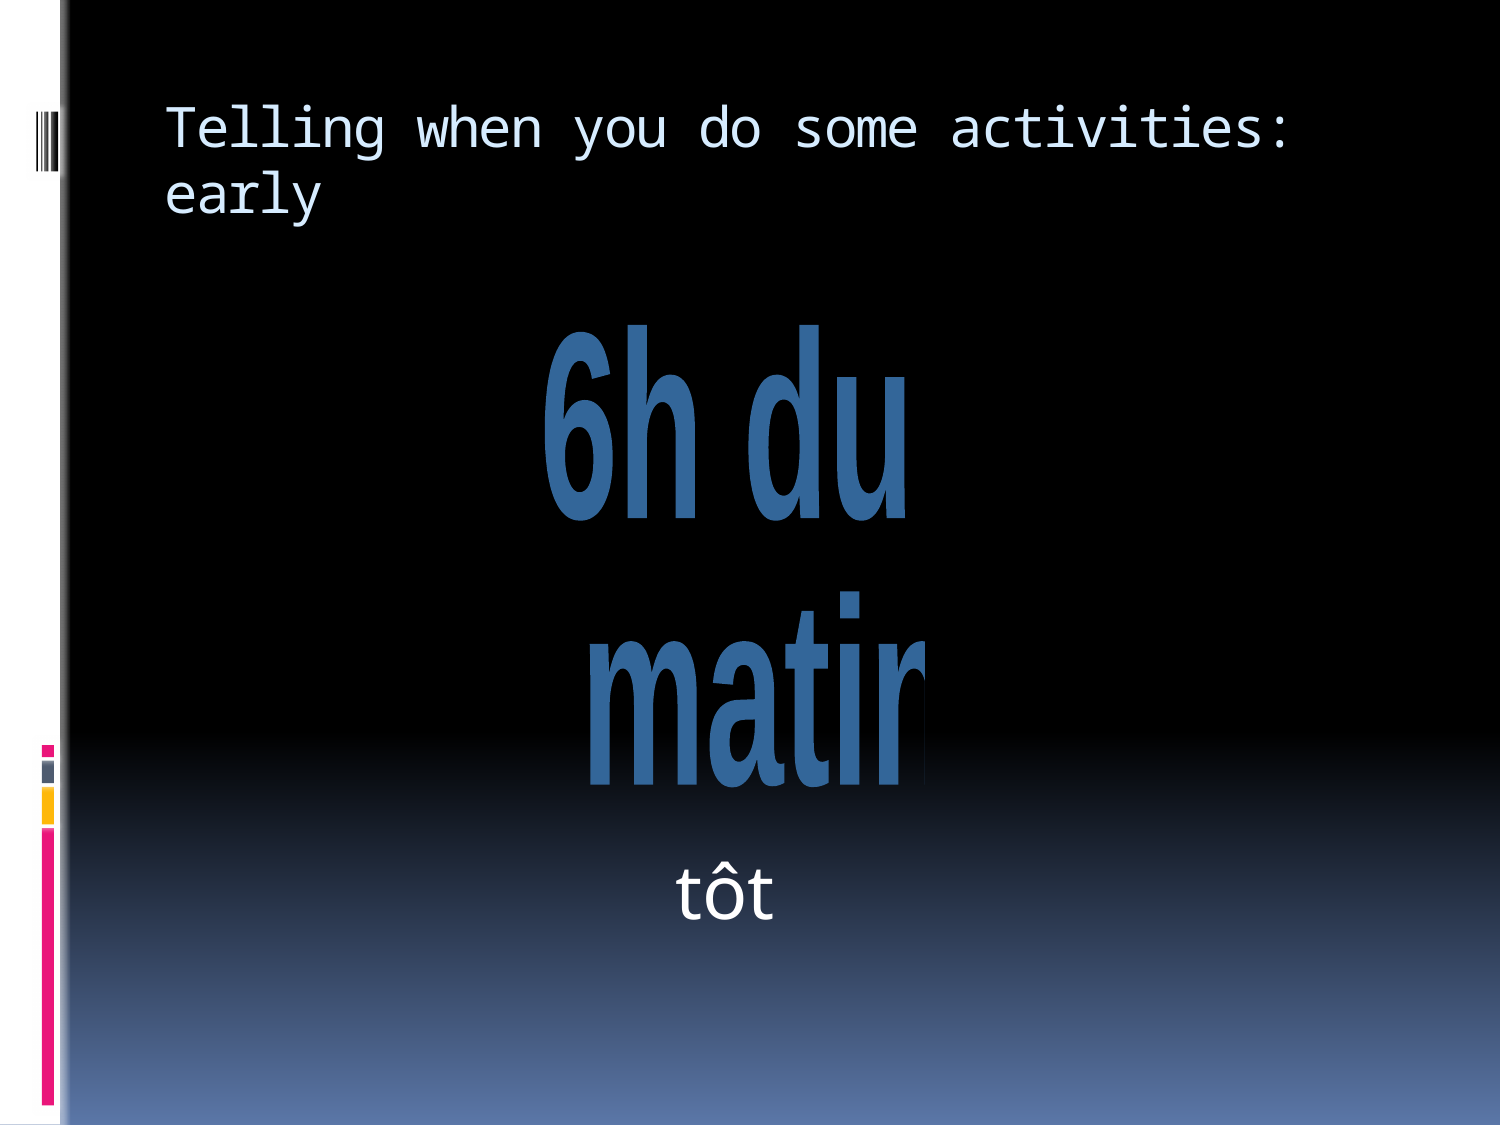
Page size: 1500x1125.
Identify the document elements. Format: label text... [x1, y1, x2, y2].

title Telling when you do some activities: early [150, 83, 1425, 234]
text_box tôt [75, 837, 1375, 943]
